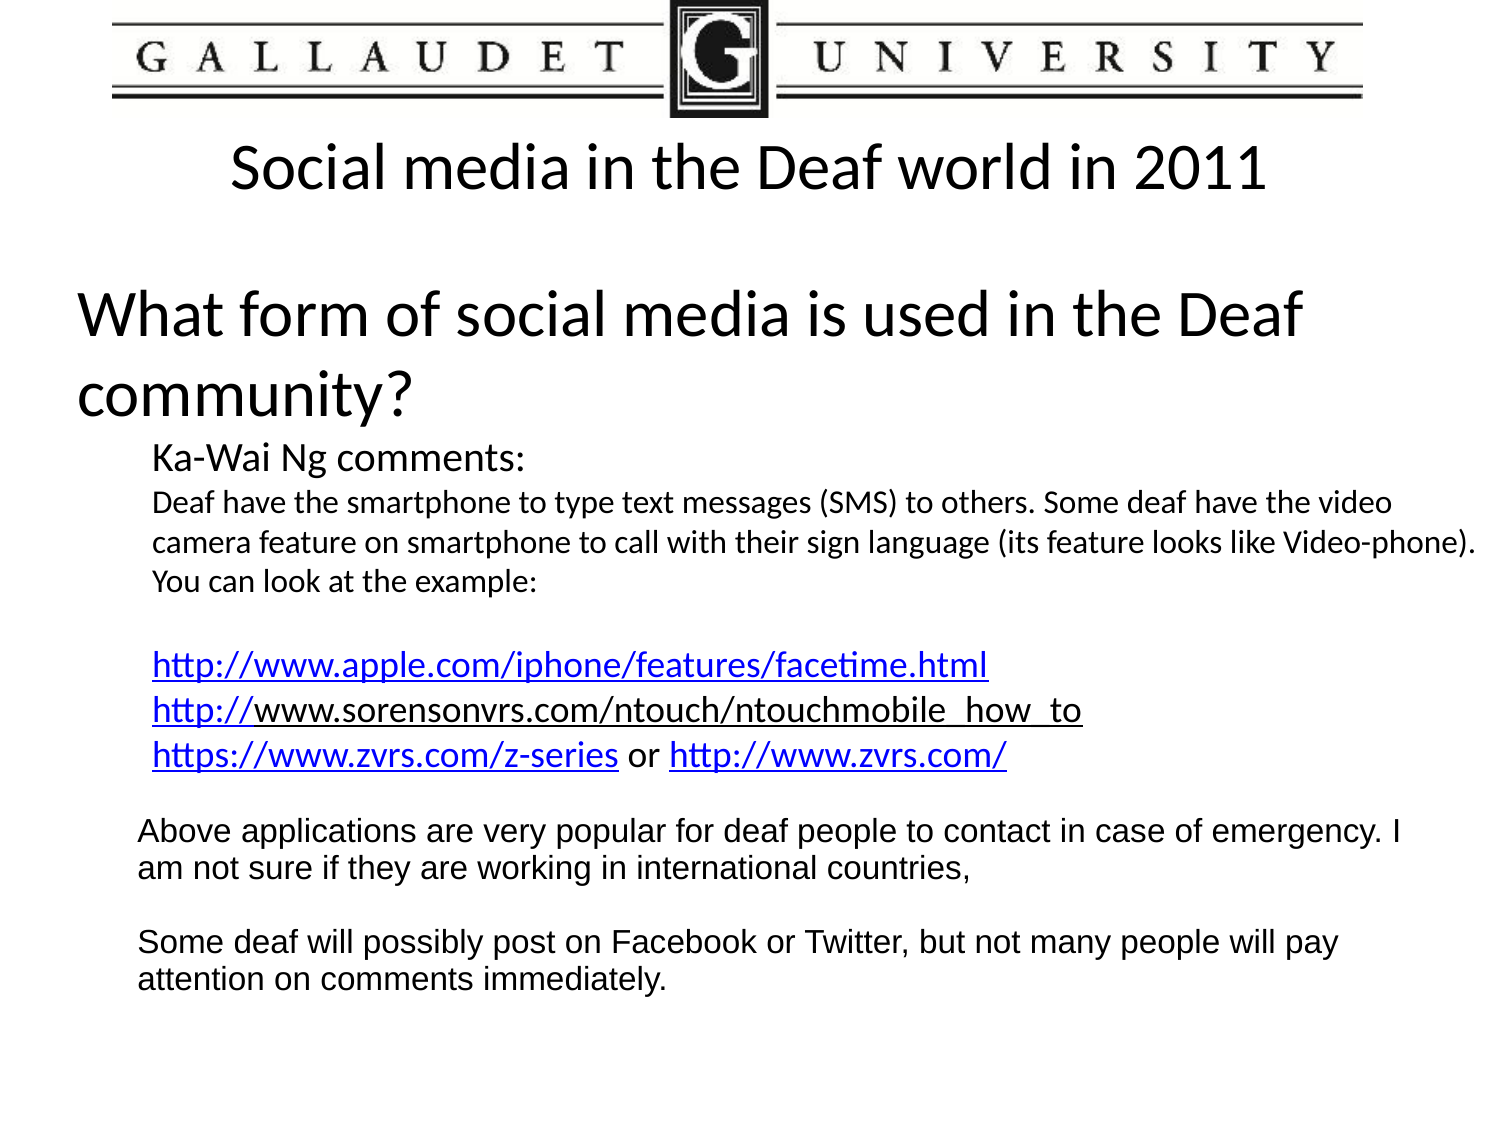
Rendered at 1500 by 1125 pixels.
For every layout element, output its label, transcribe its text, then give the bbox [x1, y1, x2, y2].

title Social media in the Deaf world in 2011 [75, 112, 1425, 213]
table_header Above applications are very popular for deaf people to contact in case of emergency. I am not sure if they are working in international countries, Some deaf will possibly post on Facebook or Twitter, but not many people will pay attention on comments immediately. [137, 812, 1450, 1012]
text_box What form of social media is used in the Deaf community? Ka-Wai Ng comments: Deaf have the smartphone to type text messages (SMS) to others. Some deaf have the video camera feature on smartphone to call with their sign language (its feature looks like Video-phone). You can look at the example: http://www.apple.com/iphone/features/facetime.html http://www.sorensonvrs.com/ntouch/ntouchmobile_how_to https://www.zvrs.com/z-series or http://www.zvrs.com/ [62, 262, 1500, 872]
picture [112, 0, 1363, 118]
